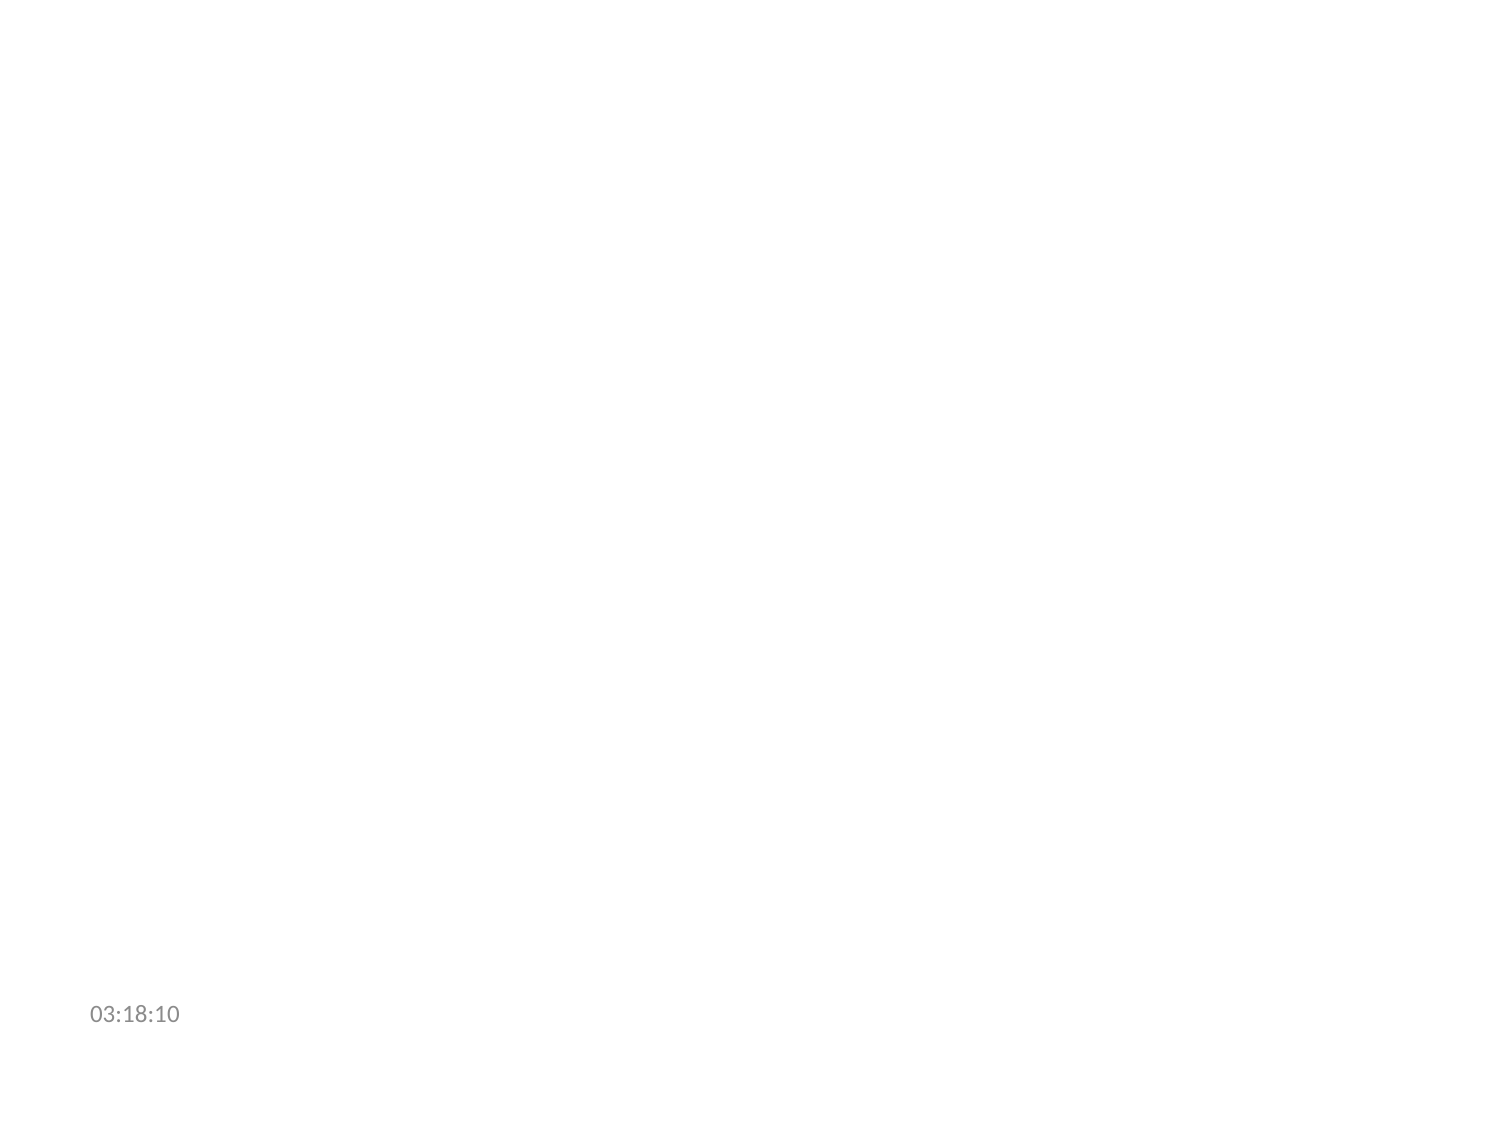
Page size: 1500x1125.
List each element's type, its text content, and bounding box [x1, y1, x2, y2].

text_box 15:35:09 [75, 982, 425, 1043]
